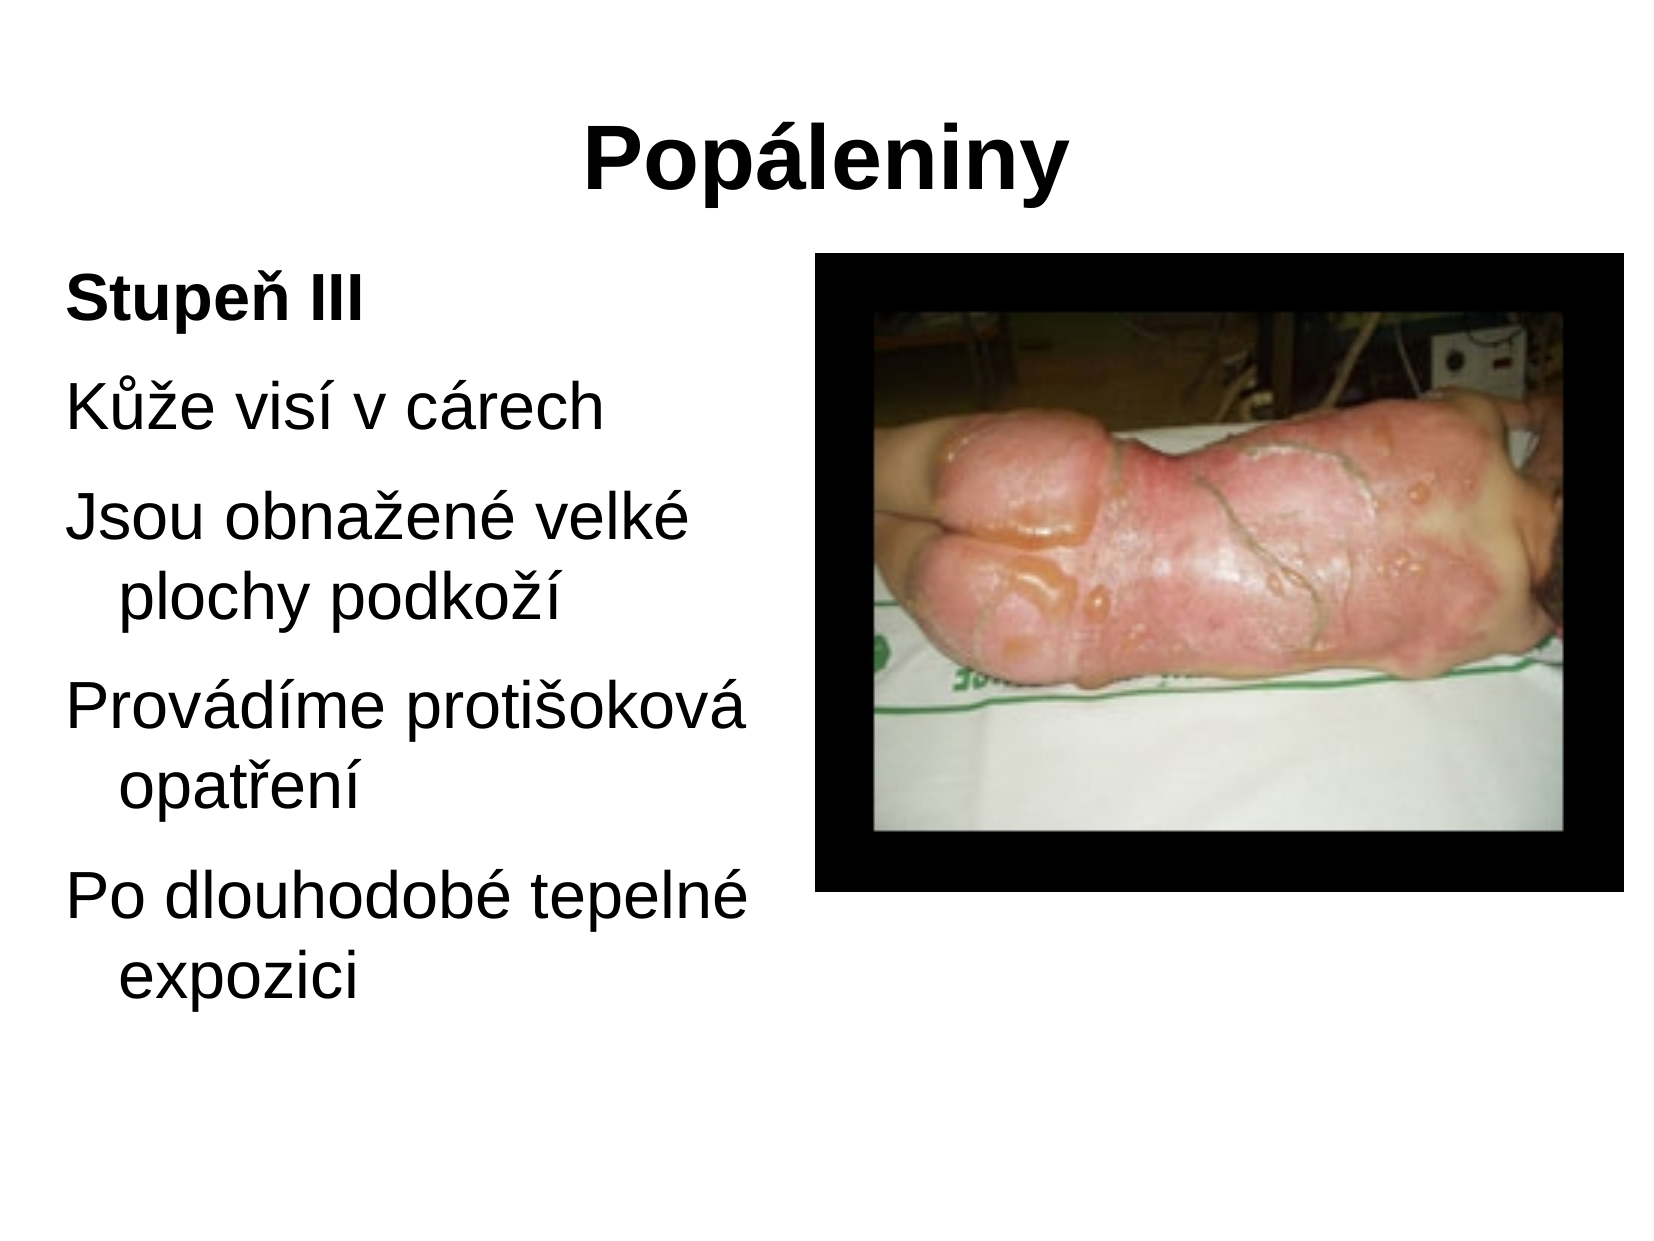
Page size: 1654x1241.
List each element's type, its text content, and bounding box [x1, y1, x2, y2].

list Stupeň III Kůže visí v cárech Jsou obnažené velké plochy podkoží Provádíme protišoková opatření Po dlouhodobé tepelné expozici [47, 253, 804, 1132]
picture [814, 253, 1624, 892]
title Popáleniny [82, 49, 1571, 257]
